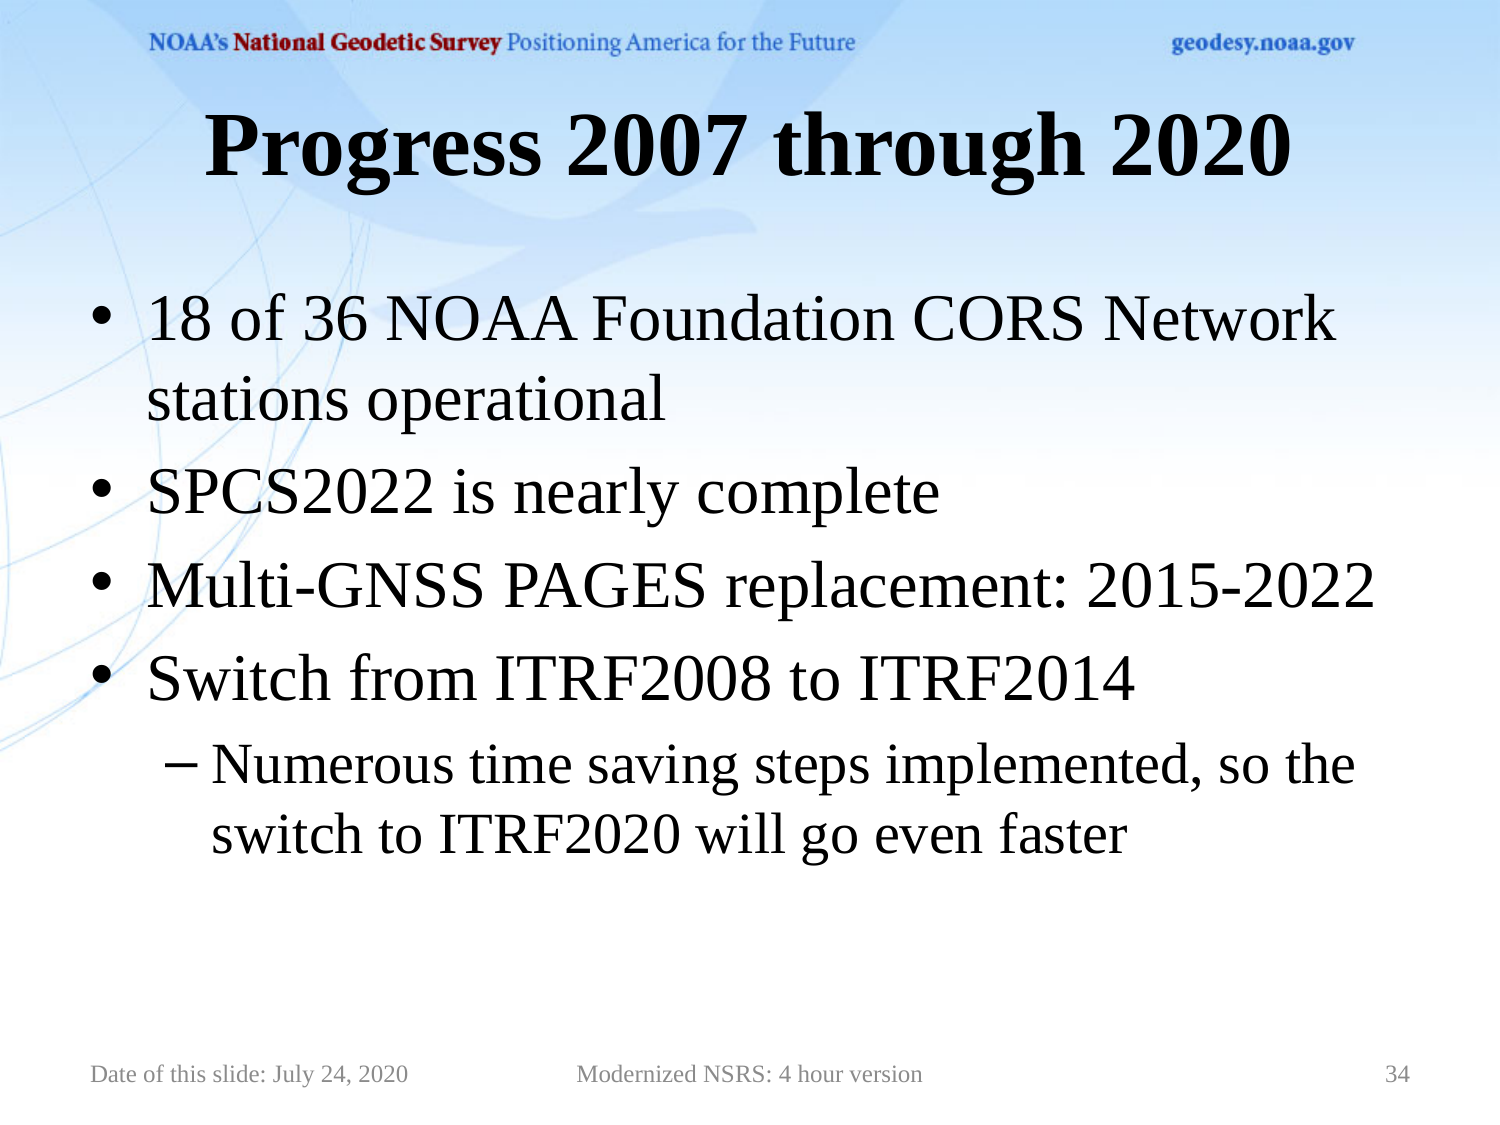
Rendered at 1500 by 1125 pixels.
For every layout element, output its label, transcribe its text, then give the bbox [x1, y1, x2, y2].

slide_number 34 [1074, 1042, 1425, 1103]
title Progress 2007 through 2020 [75, 45, 1425, 233]
footer Modernized NSRS: 4 hour version [512, 1042, 988, 1103]
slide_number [75, 1042, 425, 1103]
list 18 of 36 NOAA Foundation CORS Network stations operational SPCS2022 is nearly complete Multi-GNSS PAGES replacement: 2015-2022 Switch from ITRF2008 to ITRF2014 Numerous time saving steps implemented, so the switch to ITRF2020 will go even faster [75, 266, 1425, 1009]
picture [0, 0, 1500, 1125]
